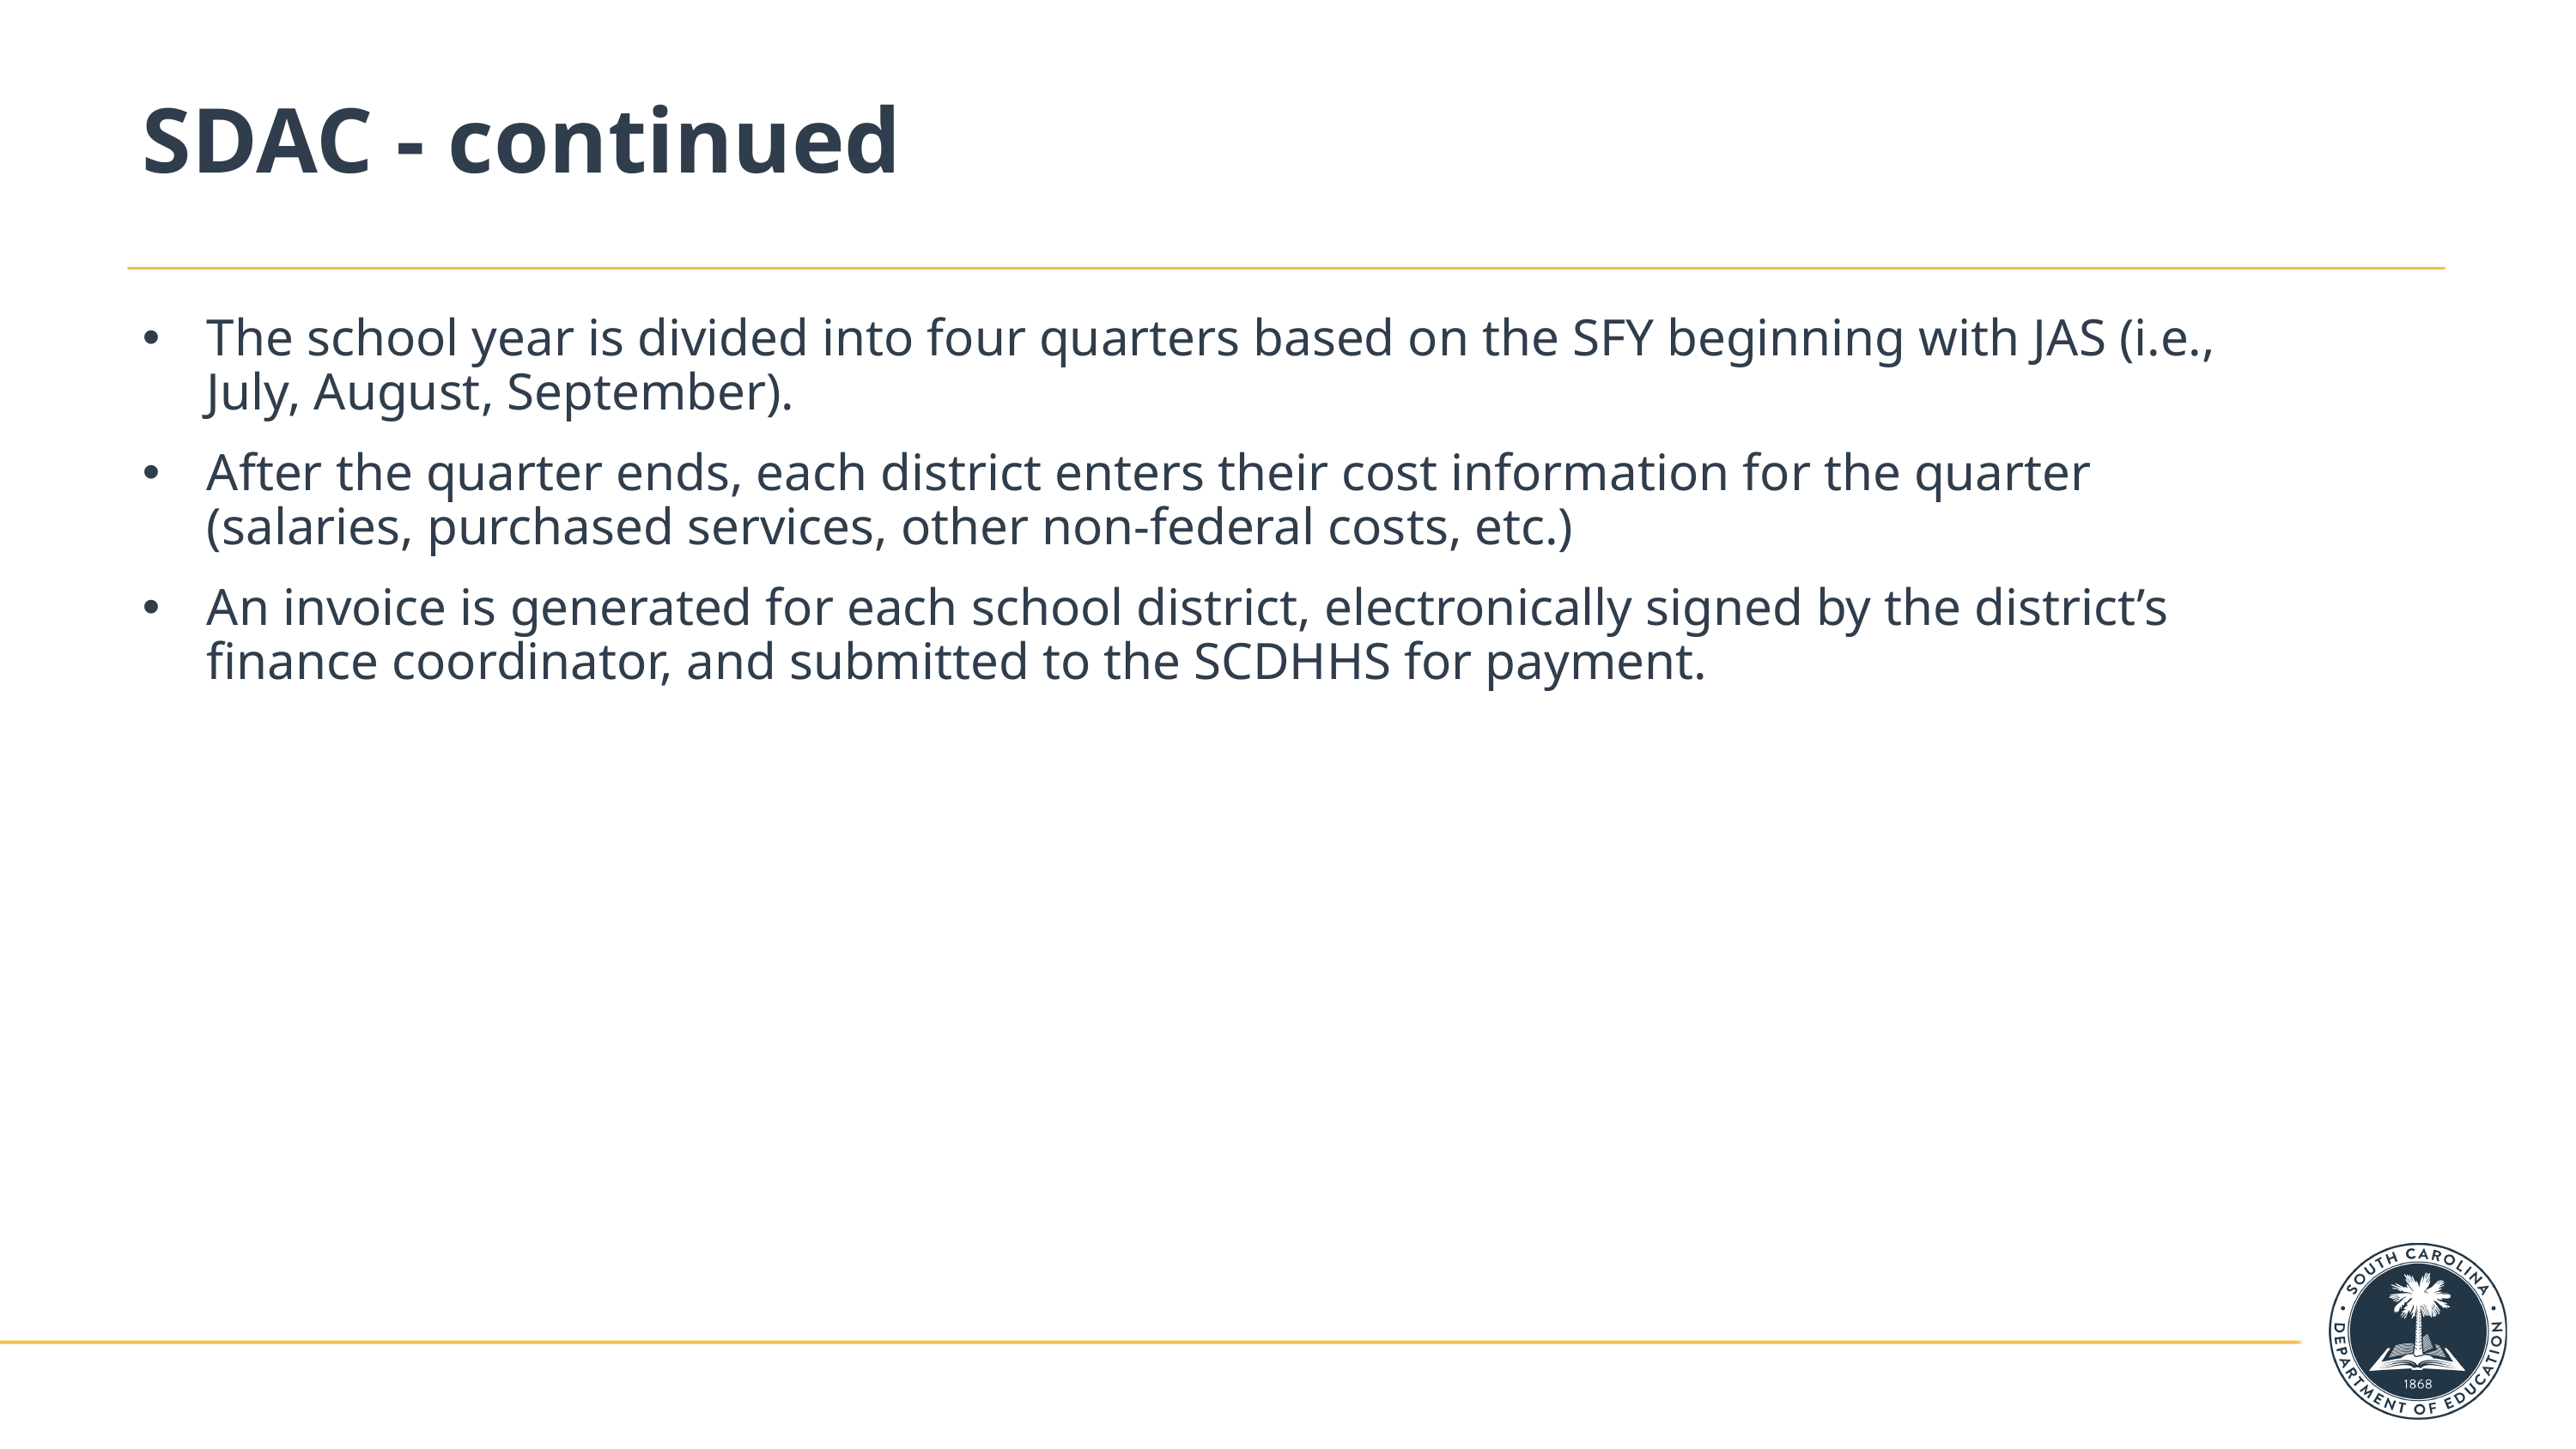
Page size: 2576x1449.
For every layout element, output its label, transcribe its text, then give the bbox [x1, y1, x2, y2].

list The school year is divided into four quarters based on the SFY beginning with JAS (i.e., July, August, September). After the quarter ends, each district enters their cost information for the quarter (salaries, purchased services, other non-federal costs, etc.) An invoice is generated for each school district, electronically signed by the district’s finance coordinator, and submitted to the SCDHHS for payment. [129, 306, 2275, 1149]
picture [2329, 1243, 2507, 1420]
title SDAC - continued [129, 76, 2447, 232]
